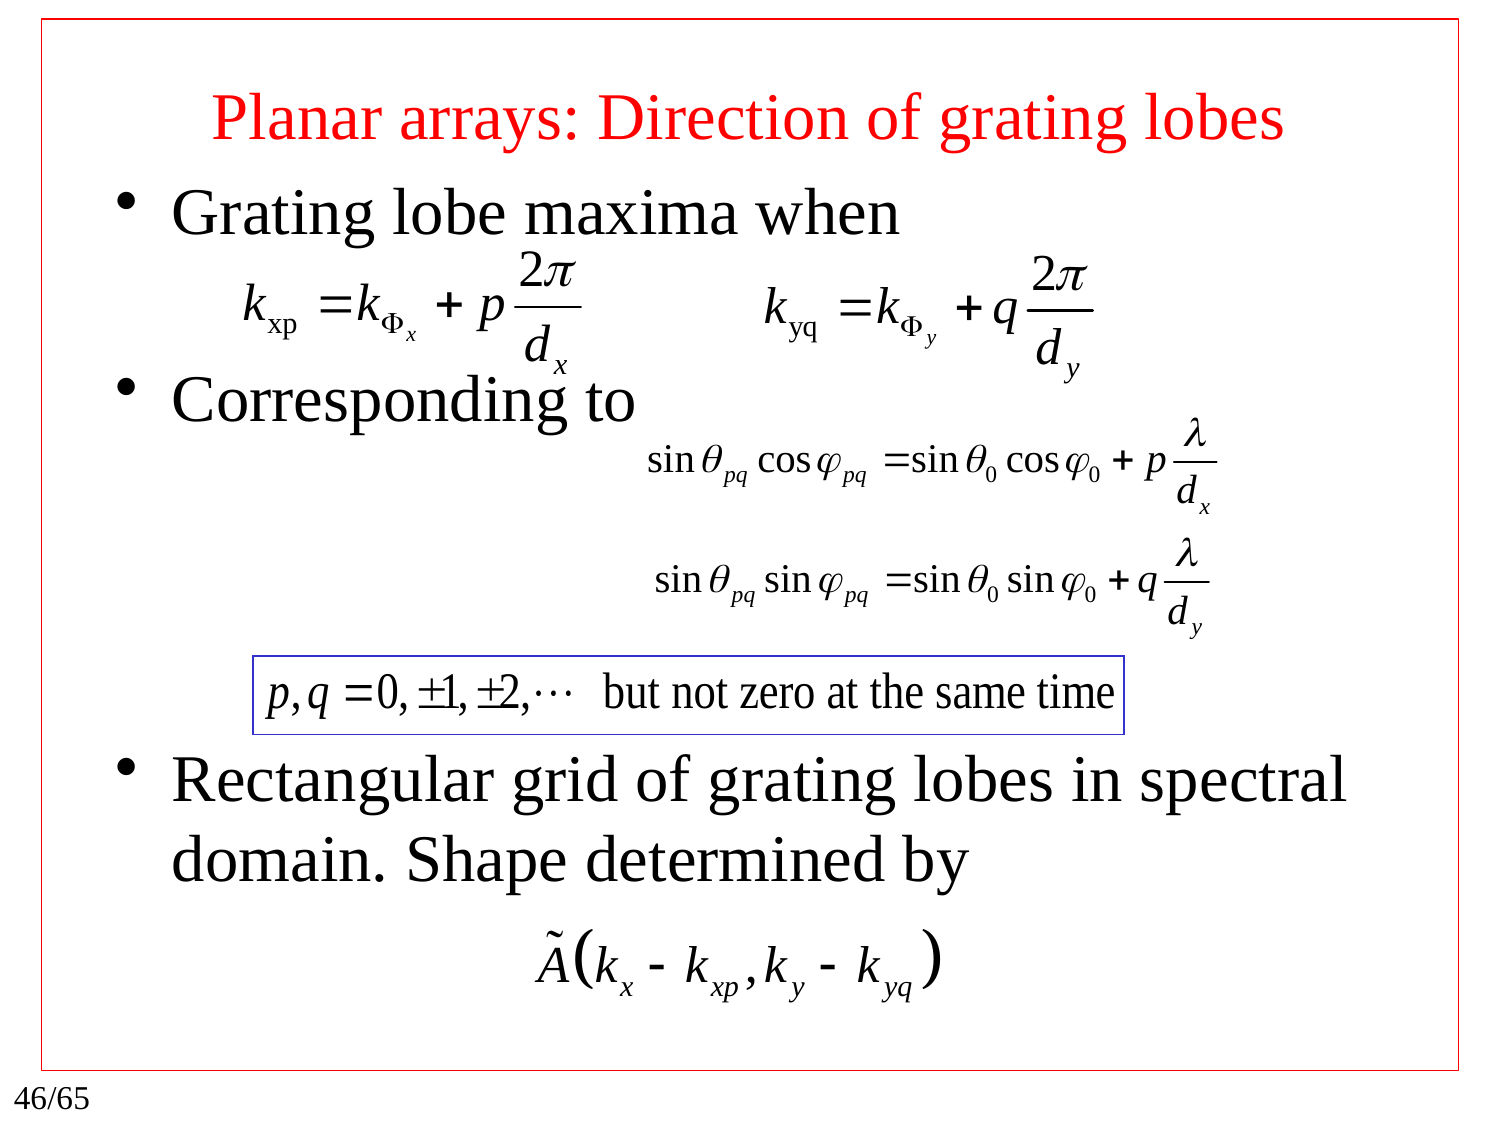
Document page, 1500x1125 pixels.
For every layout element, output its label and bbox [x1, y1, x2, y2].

text_box [253, 656, 1124, 734]
text_box [525, 921, 951, 1018]
text_box [234, 236, 594, 387]
text_box [41, 19, 1459, 1071]
text_box [641, 408, 1228, 651]
text_box [755, 241, 1103, 394]
